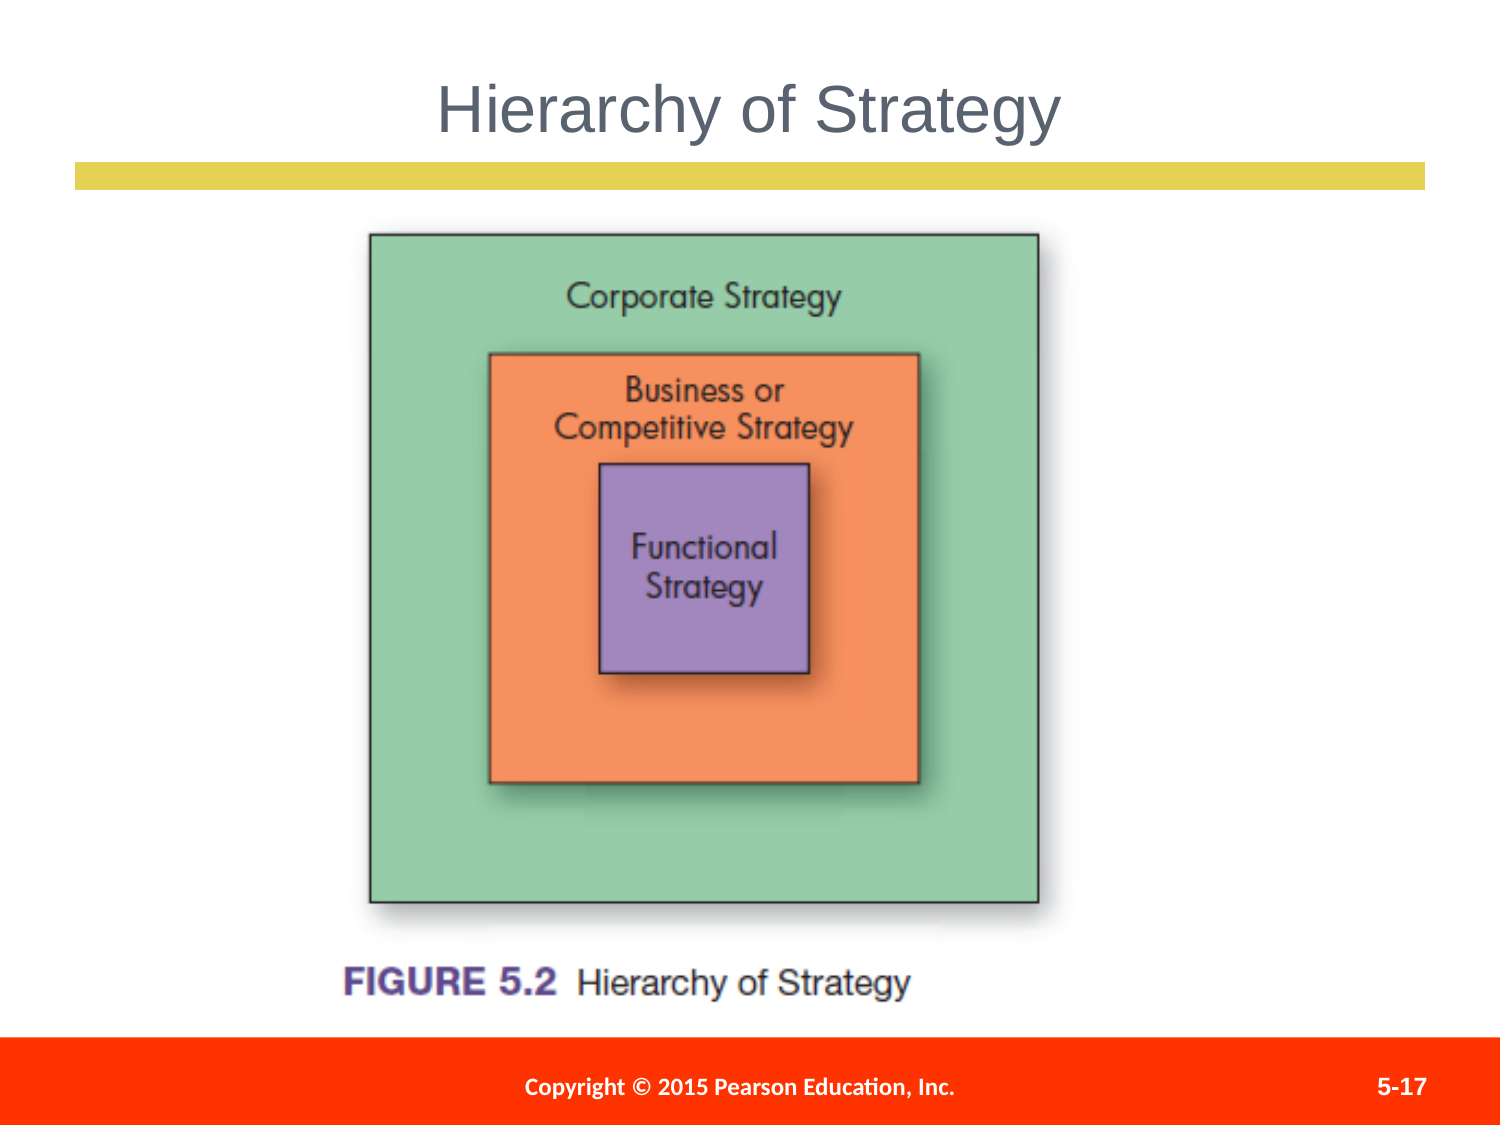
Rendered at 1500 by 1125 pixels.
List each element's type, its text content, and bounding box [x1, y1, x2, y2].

picture [324, 206, 1088, 1011]
title Hierarchy of Strategy [74, 12, 1426, 201]
